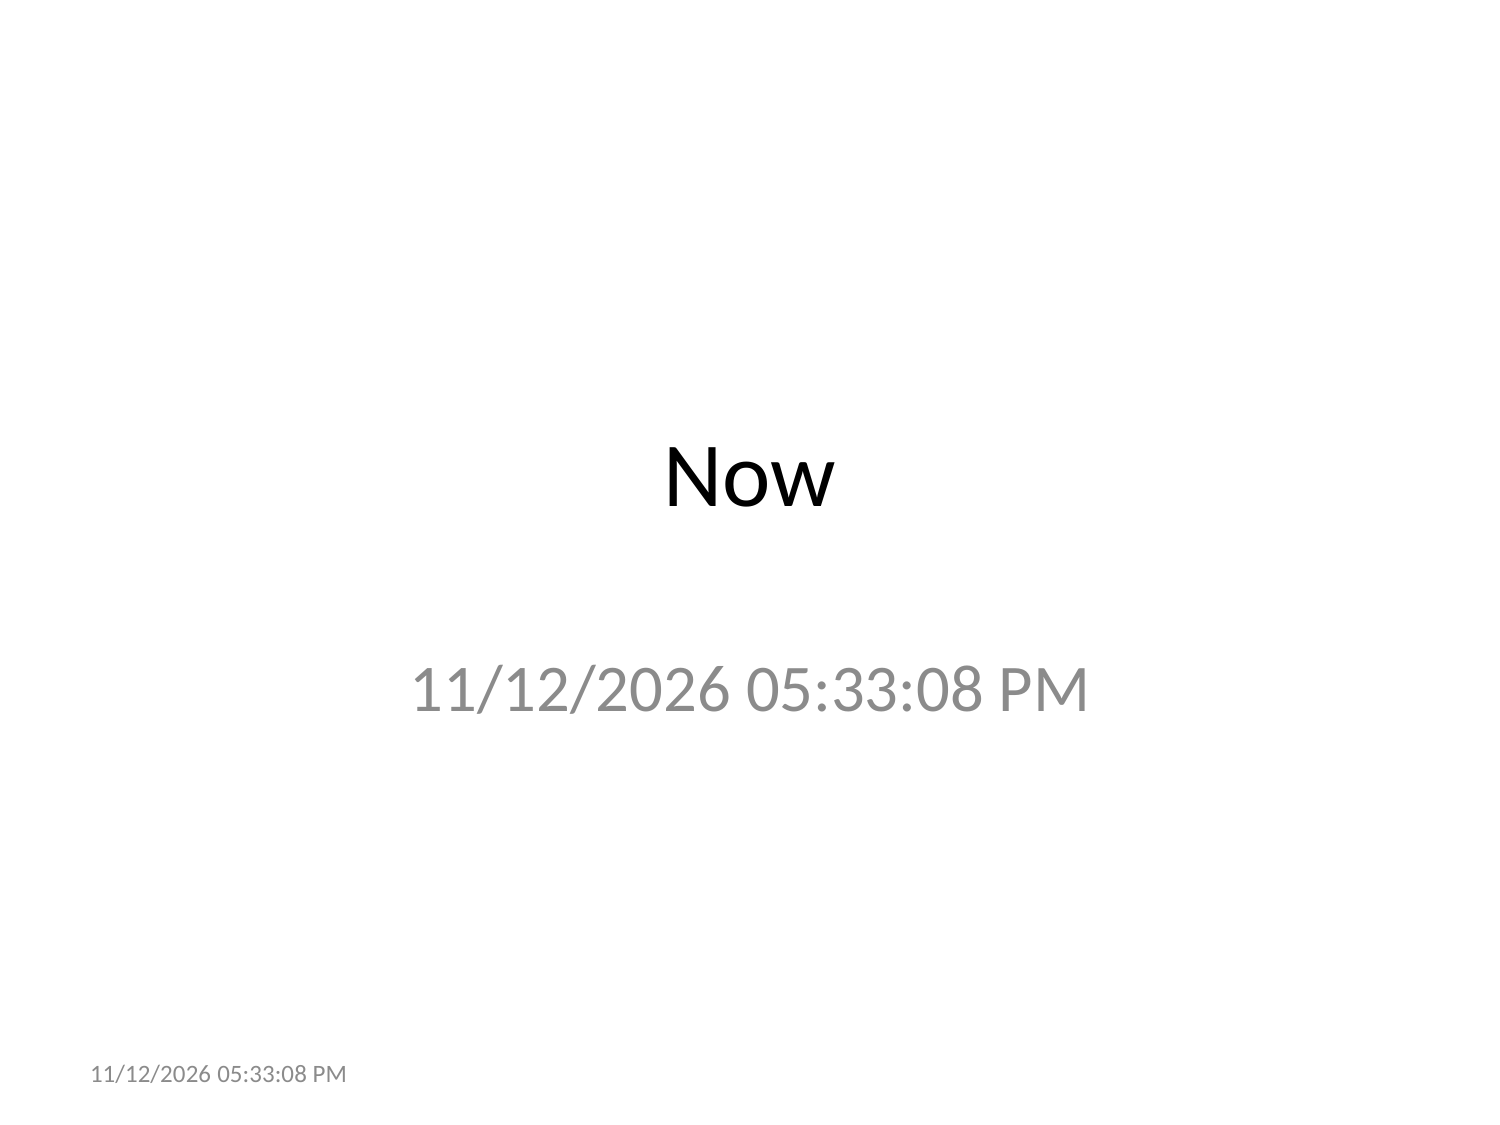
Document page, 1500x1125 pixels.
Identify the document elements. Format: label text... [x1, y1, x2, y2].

subtitle 2011-12-19 10:20:04 AM [225, 637, 1275, 925]
title Now [112, 349, 1388, 591]
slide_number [75, 1042, 425, 1103]
